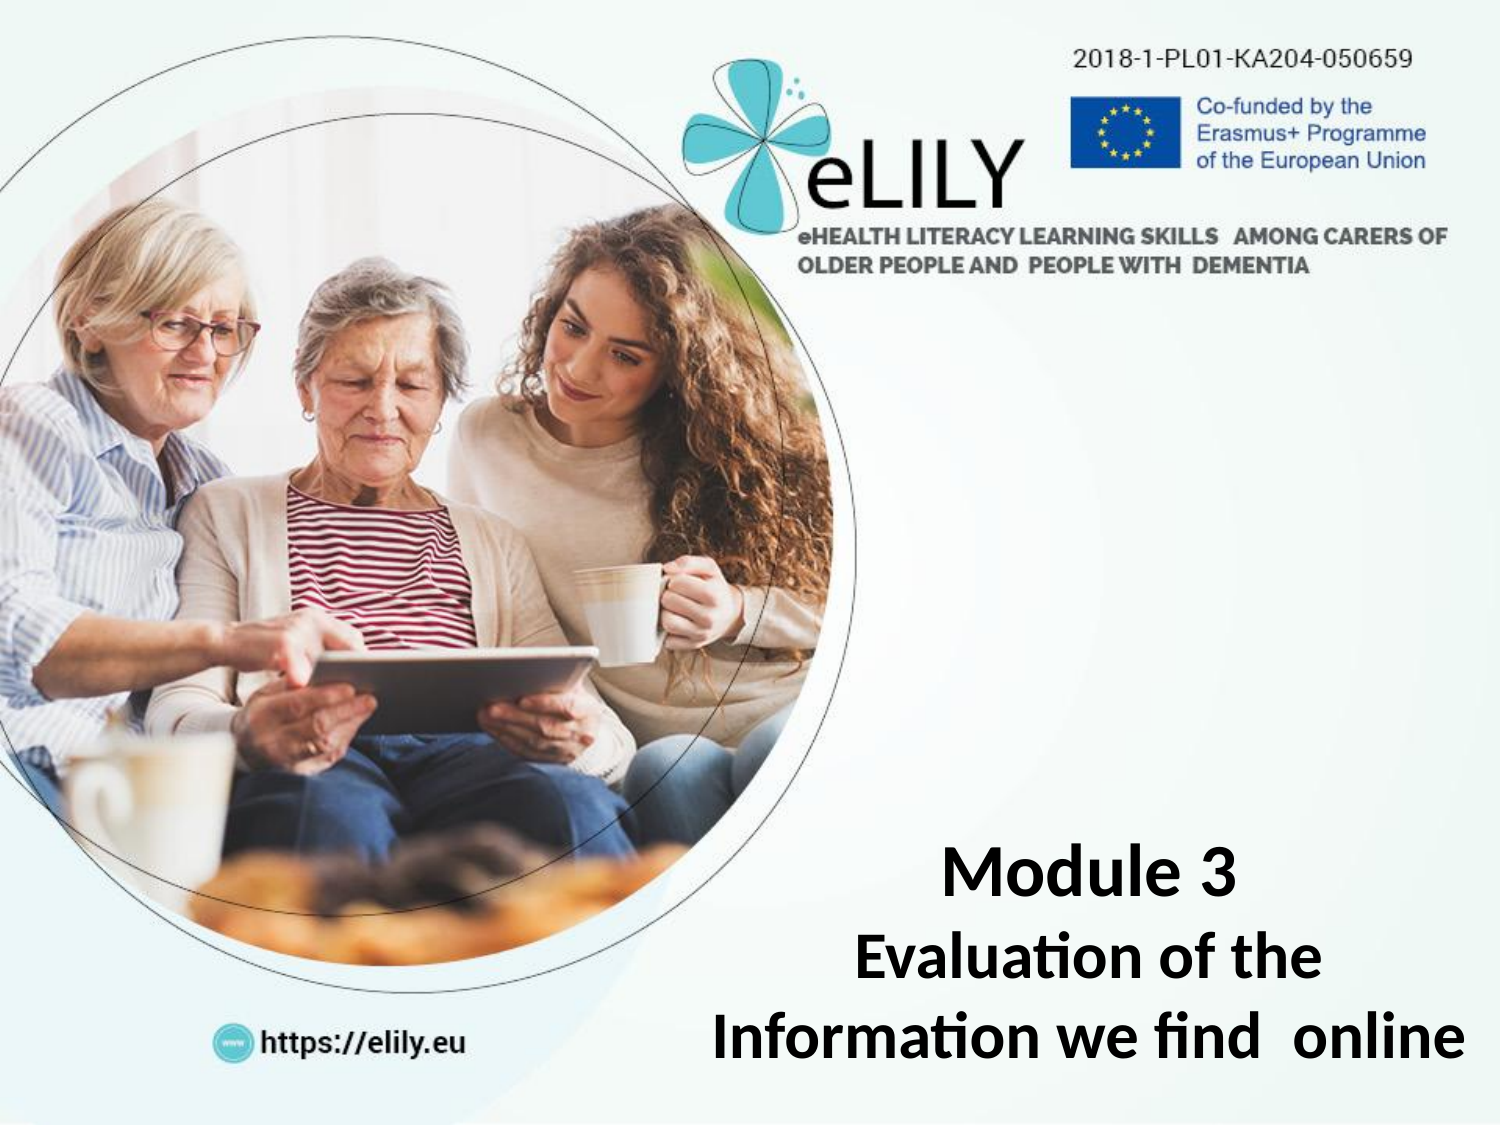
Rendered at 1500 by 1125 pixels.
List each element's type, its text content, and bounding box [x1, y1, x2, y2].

picture [0, 0, 1500, 1125]
text_box Module 3 Evaluation of the Information we find online [678, 768, 1500, 1125]
